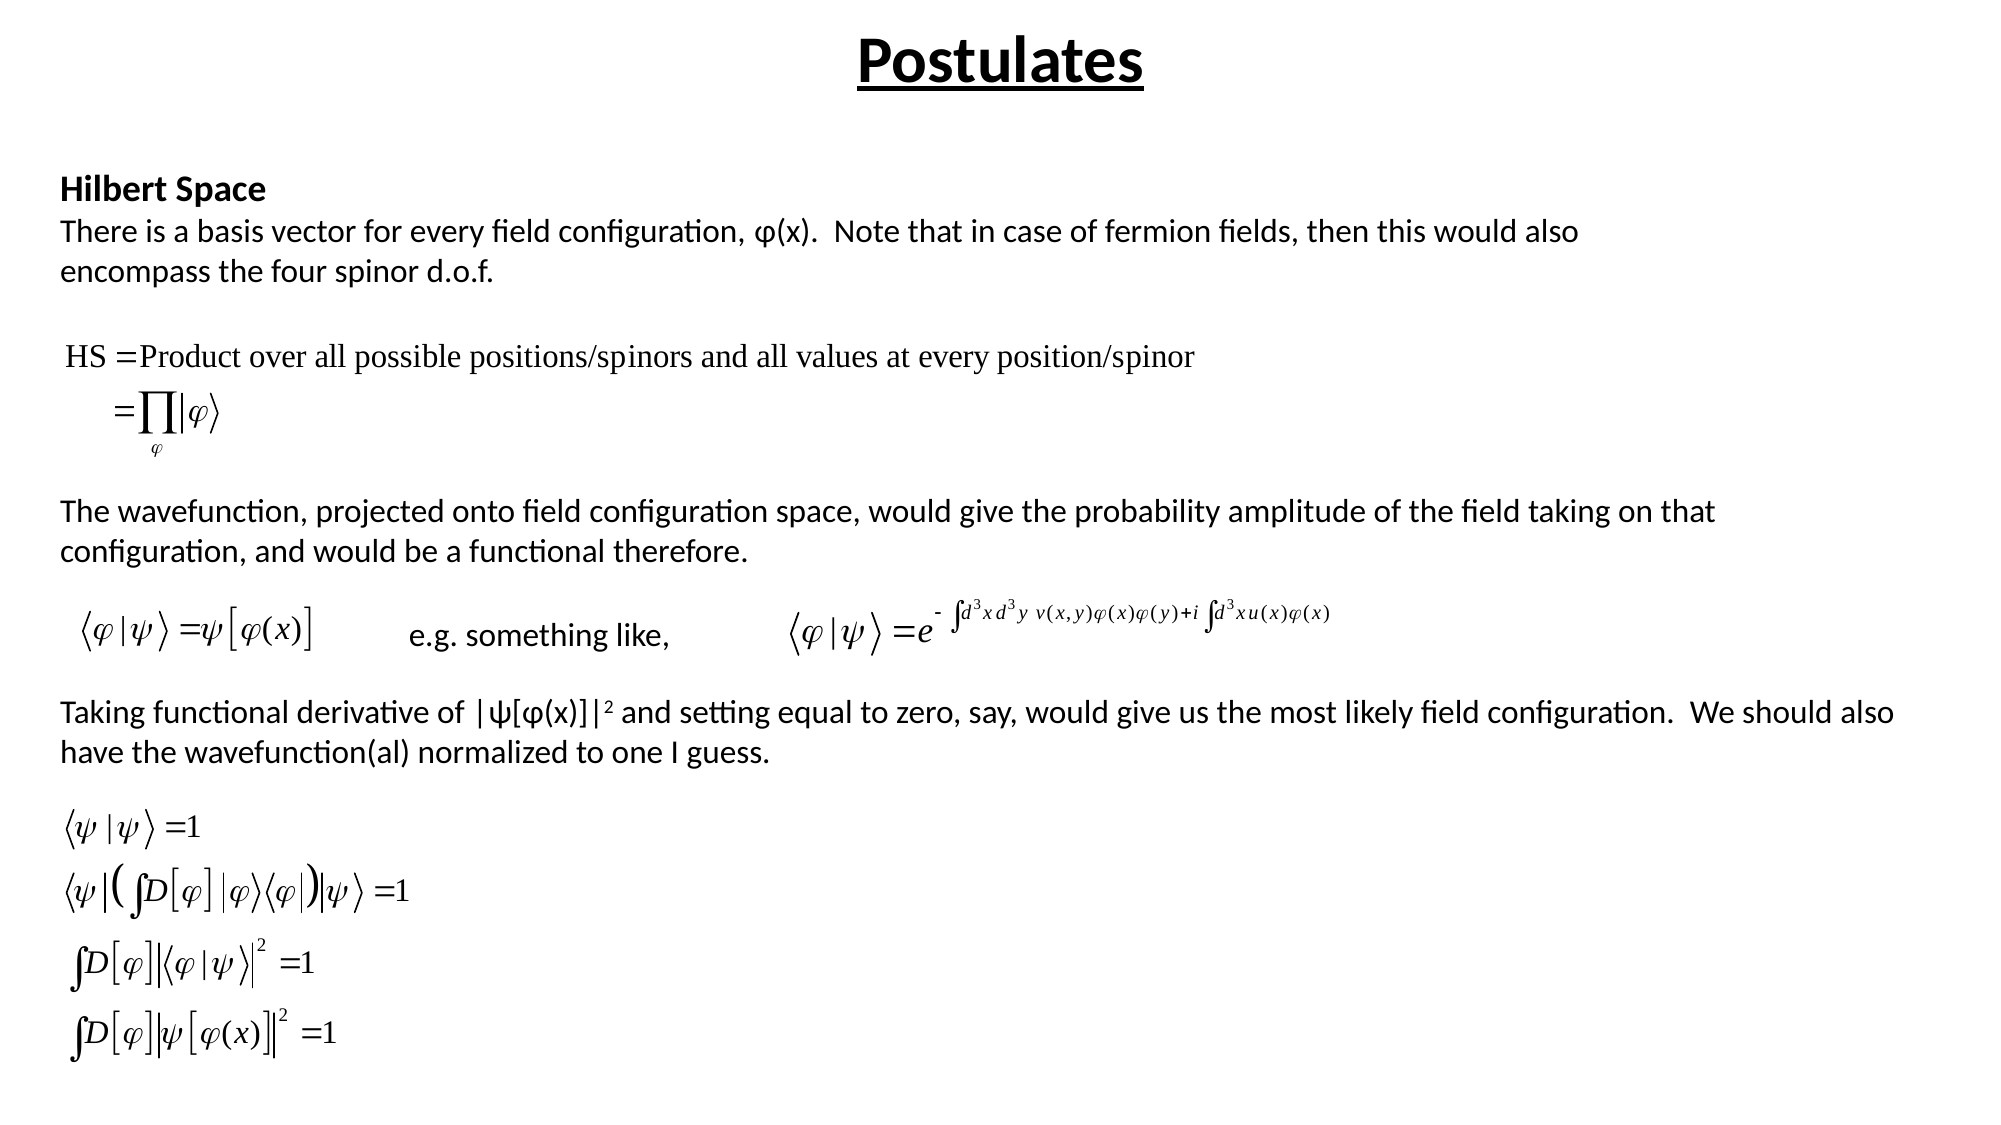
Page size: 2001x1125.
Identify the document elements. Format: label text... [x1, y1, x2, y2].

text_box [60, 336, 1202, 465]
text_box Hilbert Space There is a basis vector for every field configuration, φ(x). Note that in case of fermion fields, then this would also encompass the four spinor d.o.f. [45, 156, 1718, 297]
text_box Taking functional derivative of |ψ[φ(x)]|2 and setting equal to zero, say, would give us the most likely field configuration. We should also have the wavefunction(al) normalized to one I guess. [45, 682, 1917, 778]
text_box The wavefunction, projected onto field configuration space, would give the probability amplitude of the field taking on that configuration, and would be a functional therefore. [45, 481, 1916, 577]
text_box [60, 802, 415, 1067]
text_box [784, 589, 1337, 664]
text_box Postulates [842, 8, 1251, 103]
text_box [76, 603, 319, 659]
text_box e.g. something like, [394, 605, 719, 660]
